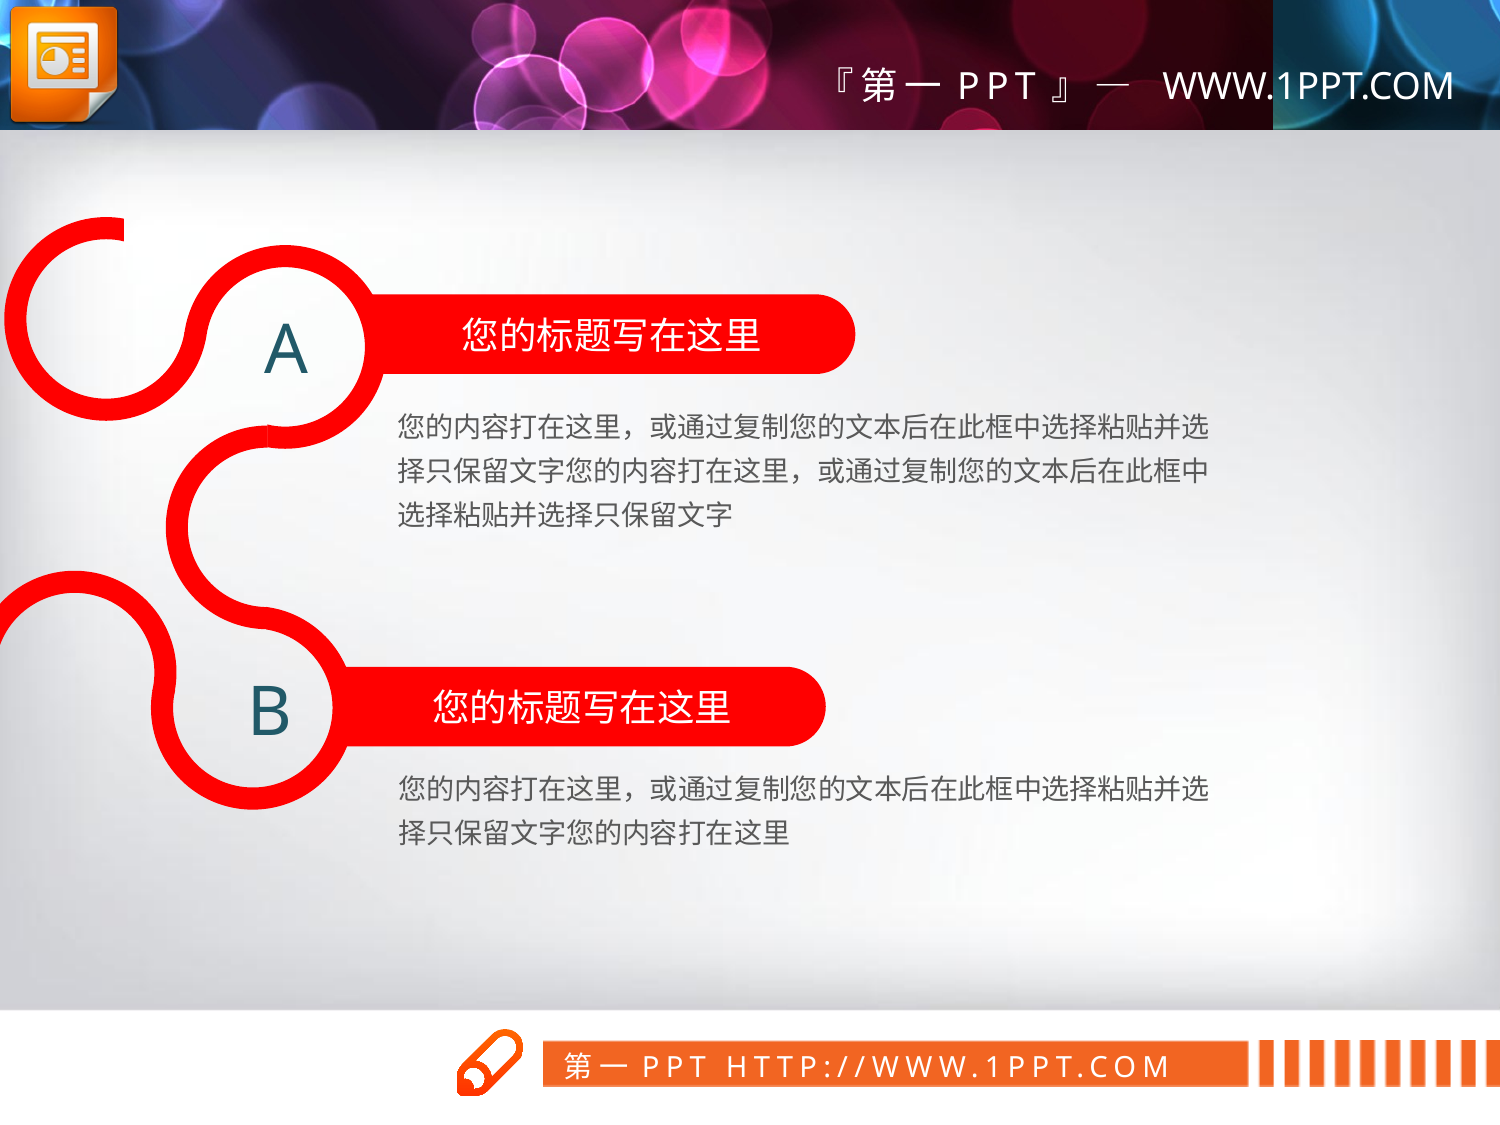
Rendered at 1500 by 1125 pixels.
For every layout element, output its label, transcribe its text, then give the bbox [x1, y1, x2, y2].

text_box 您的内容打在这里，或通过复制您的文本后在此框中选择粘贴并选择只保留文字您的内容打在这里 [383, 754, 1229, 857]
picture [0, 0, 1500, 1012]
text_box 您的标题写在这里 [393, 666, 826, 747]
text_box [0, 216, 388, 810]
text_box 您的内容打在这里，或通过复制您的文本后在此框中选择粘贴并选择只保留文字您的内容打在这里，或通过复制您的文本后在此框中选择粘贴并选择只保留文字 [393, 391, 1229, 538]
text_box 您的标题写在这里 [393, 294, 856, 374]
picture [543, 1040, 1500, 1087]
